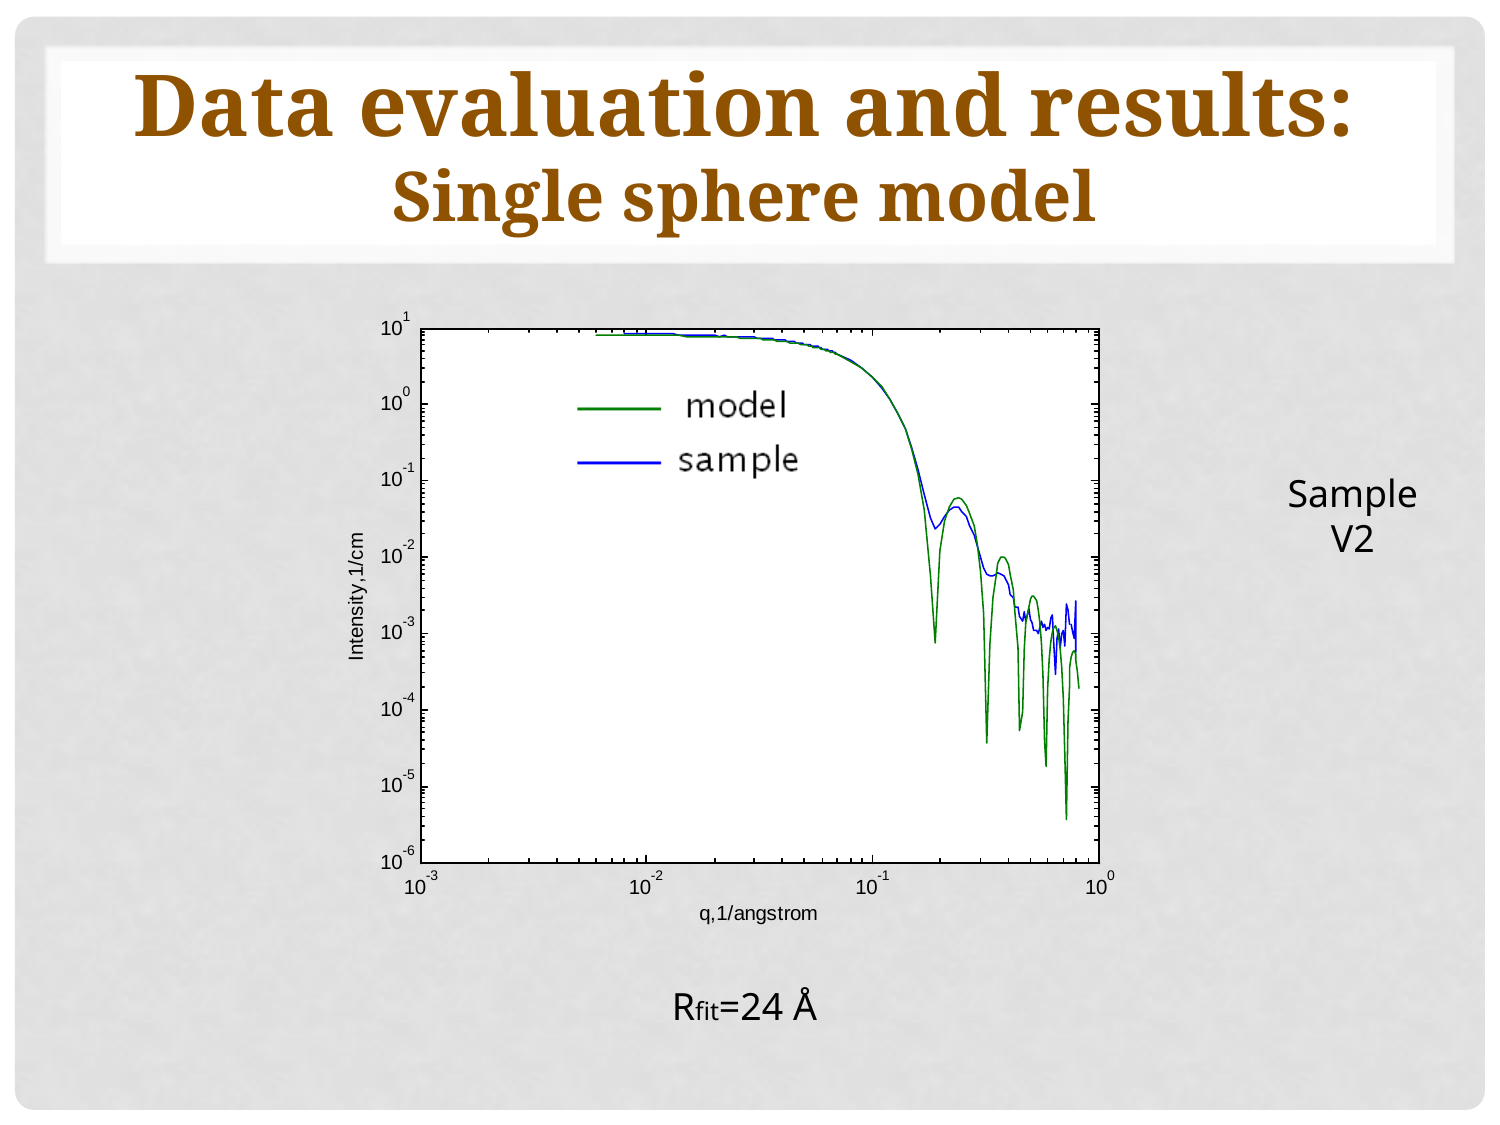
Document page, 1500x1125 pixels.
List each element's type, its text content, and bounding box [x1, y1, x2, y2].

text_box Sample V2 [1264, 462, 1442, 568]
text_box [306, 278, 1183, 936]
text_box Data evaluation and results: Single sphere model [47, 30, 1442, 256]
text_box Rfit=24 Å [337, 975, 1153, 1036]
